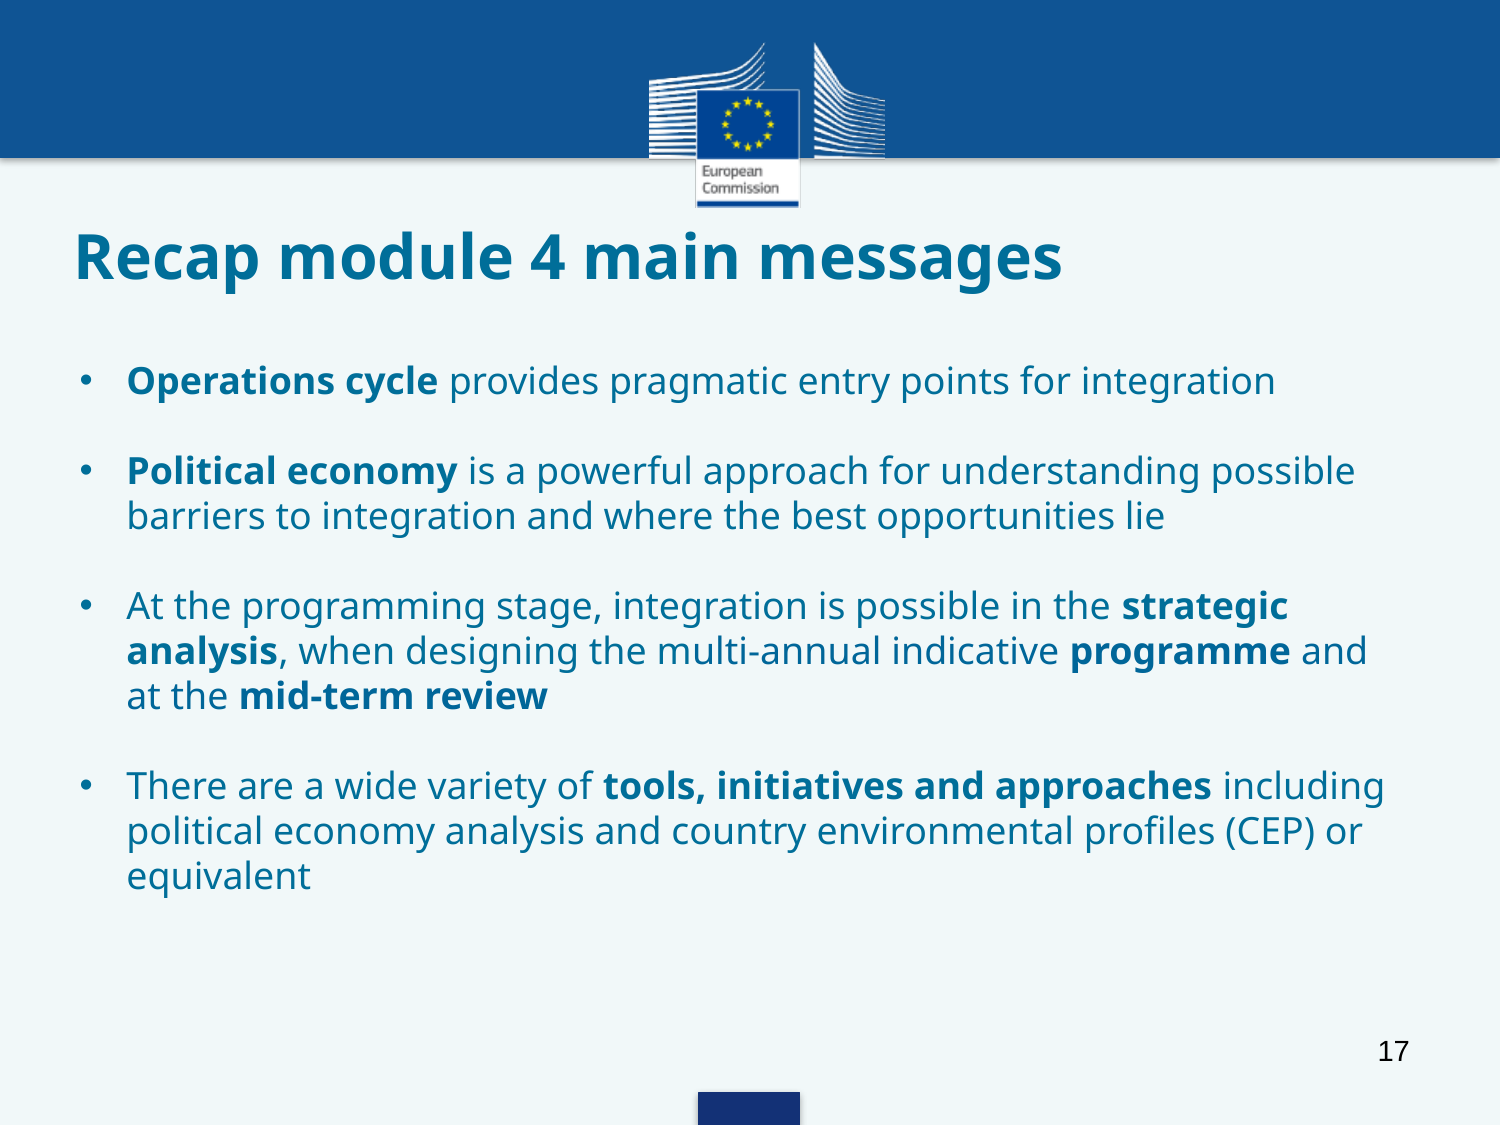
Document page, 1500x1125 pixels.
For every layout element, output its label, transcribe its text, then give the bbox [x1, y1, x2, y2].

title Recap module 4 main messages [0, 152, 1351, 357]
slide_number 17 [1074, 1024, 1426, 1103]
picture [649, 42, 885, 152]
text_box Operations cycle provides pragmatic entry points for integration Political economy is a powerful approach for understanding possible barriers to integration and where the best opportunities lie At the programming stage, integration is possible in the strategic analysis, when designing the multi-annual indicative programme and at the mid-term review There are a wide variety of tools, initiatives and approaches including political economy analysis and country environmental profiles (CEP) or equivalent [64, 349, 1424, 955]
